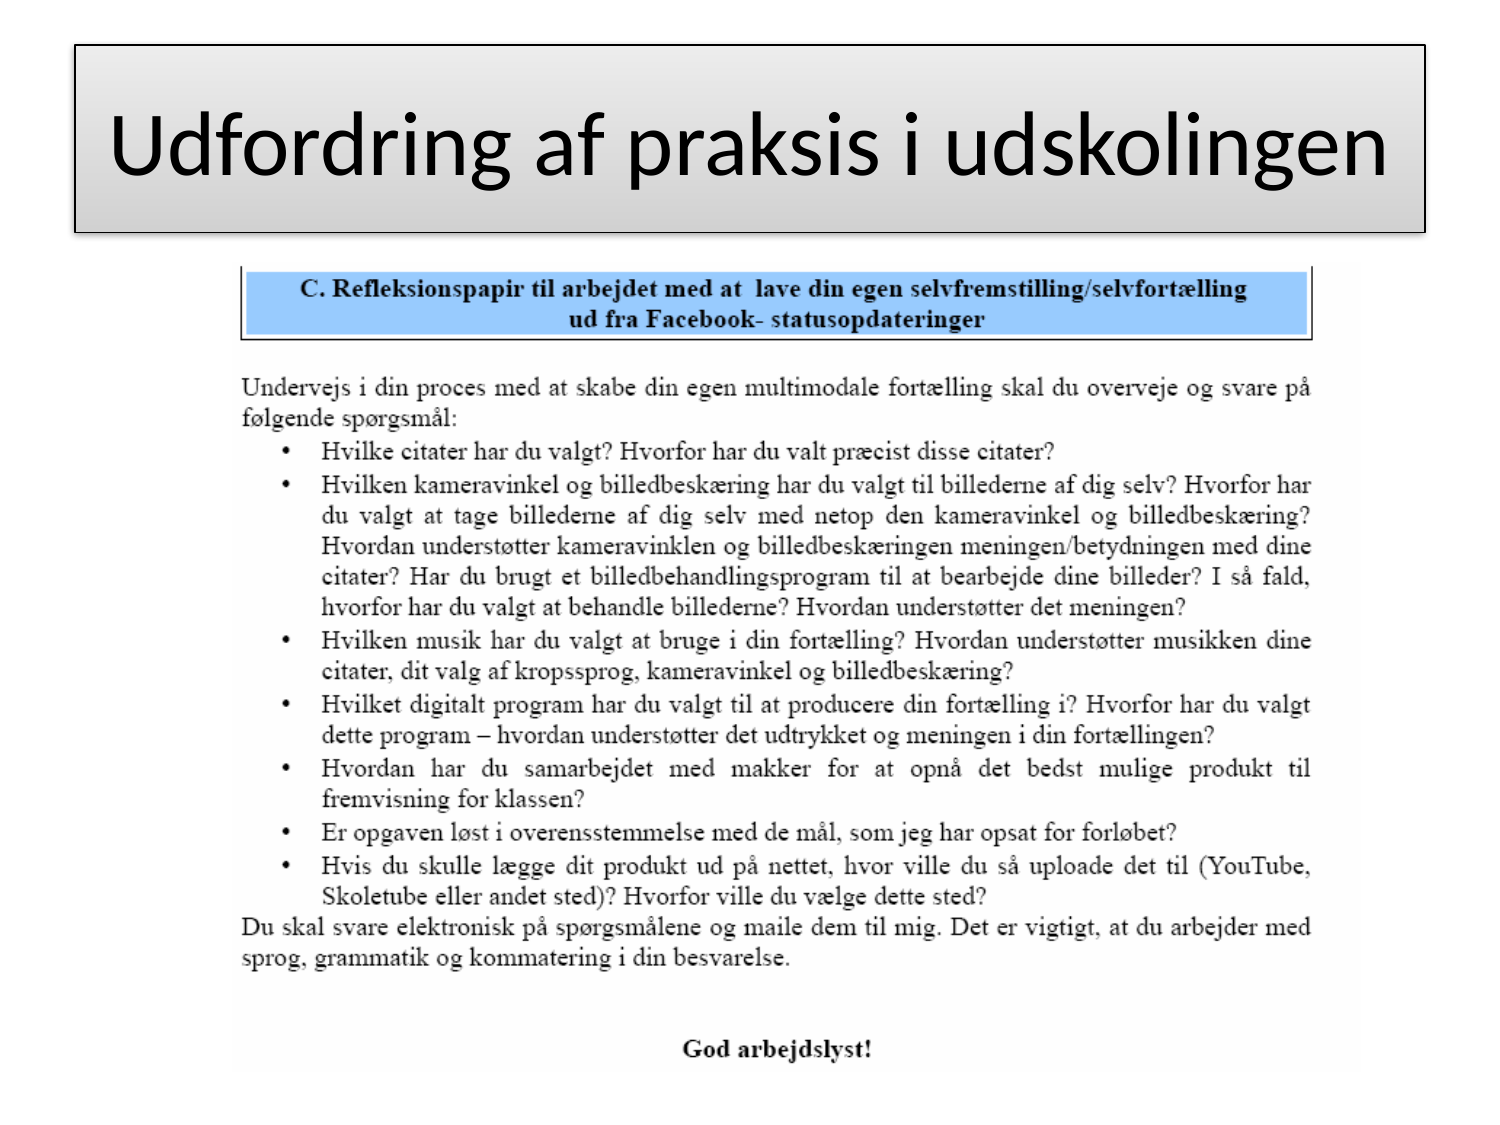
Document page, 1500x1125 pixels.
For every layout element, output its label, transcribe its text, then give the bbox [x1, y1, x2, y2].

title Udfordring af praksis i udskolingen [74, 44, 1426, 233]
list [232, 262, 1361, 1073]
